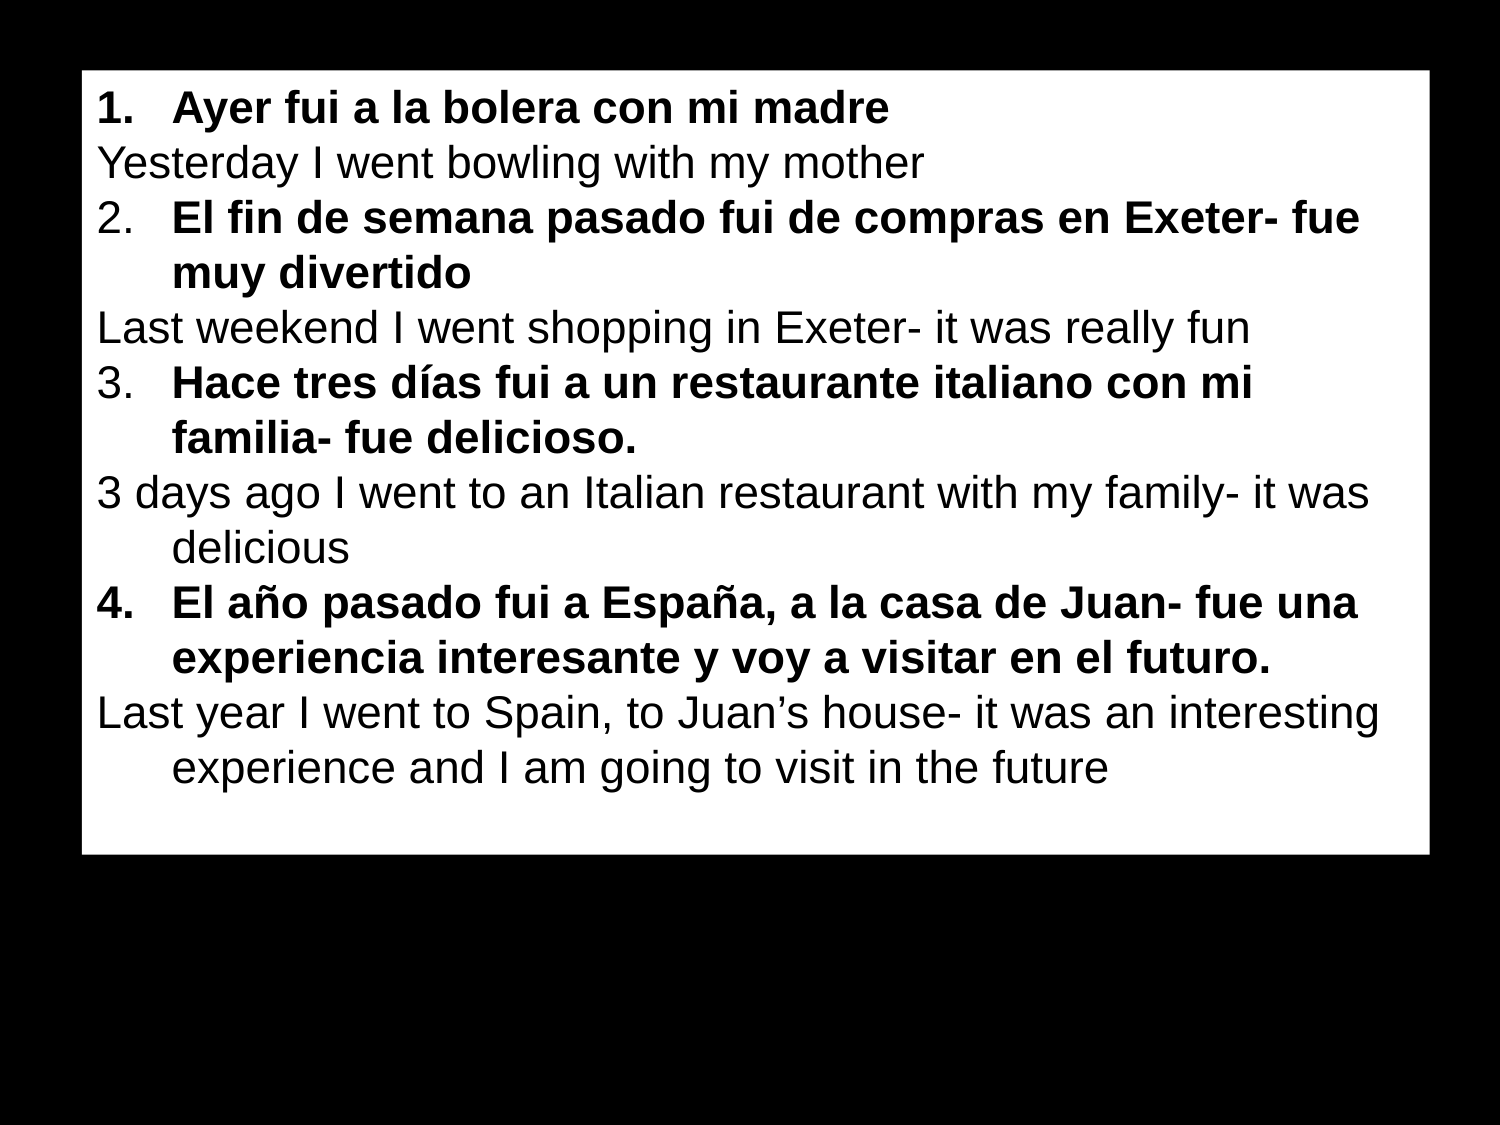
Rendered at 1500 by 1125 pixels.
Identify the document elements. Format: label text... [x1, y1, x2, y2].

text_box Ayer fui a la bolera con mi madre Yesterday I went bowling with my mother 2. El fin de semana pasado fui de compras en Exeter- fue muy divertido Last weekend I went shopping in Exeter- it was really fun 3. Hace tres días fui a un restaurante italiano con mi familia- fue delicioso. 3 days ago I went to an Italian restaurant with my family- it was delicious El año pasado fui a España, a la casa de Juan- fue una experiencia interesante y voy a visitar en el futuro. Last year I went to Spain, to Juan’s house- it was an interesting experience and I am going to visit in the future [81, 70, 1430, 855]
